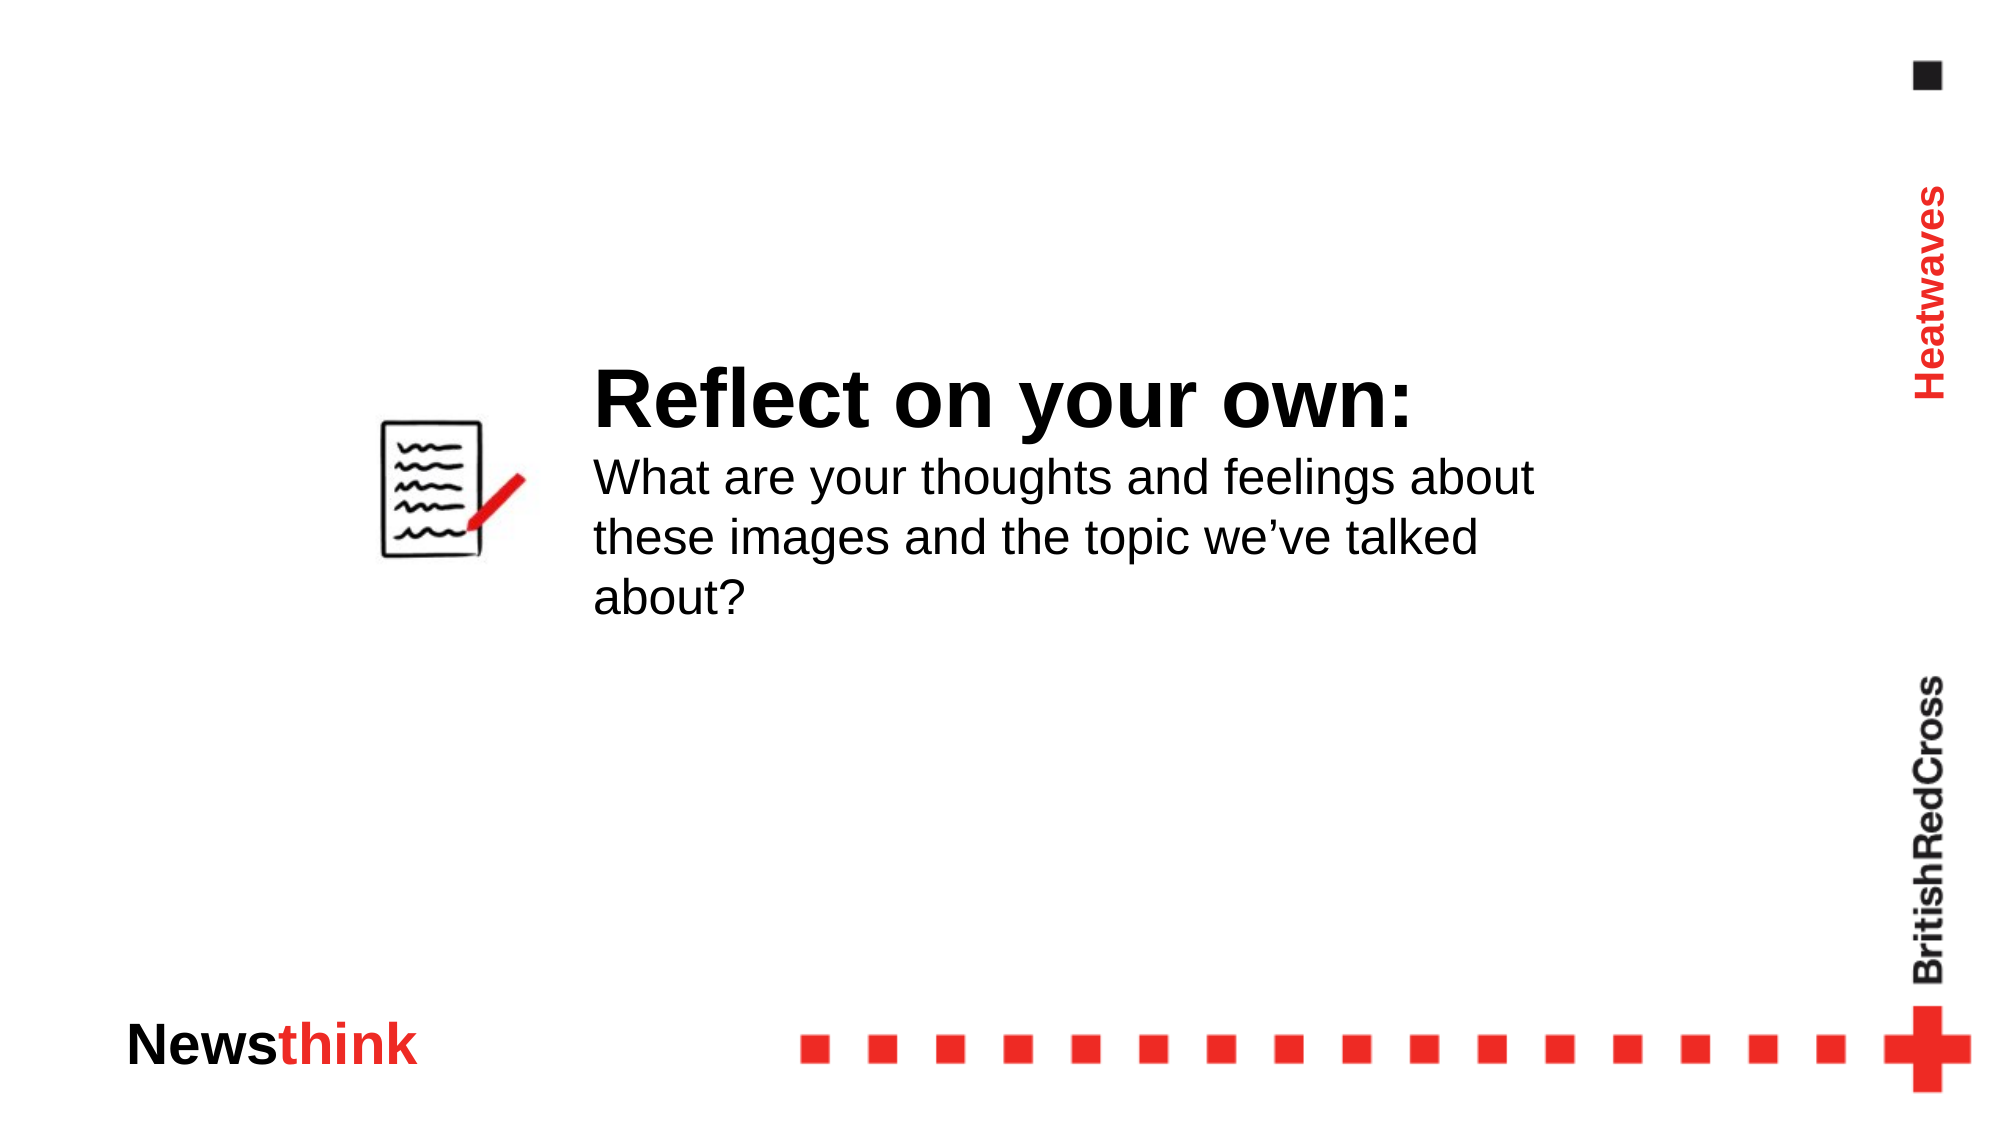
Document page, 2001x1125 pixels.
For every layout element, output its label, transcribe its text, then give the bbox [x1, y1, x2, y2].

picture [727, 20, 1998, 1122]
text_box Heatwaves [1894, 169, 1960, 416]
picture [313, 363, 558, 608]
title Reflect on your own: What are your thoughts and feelings about these images and the topic we’ve talked about? [578, 336, 1579, 633]
text_box Newsthink [111, 998, 434, 1084]
